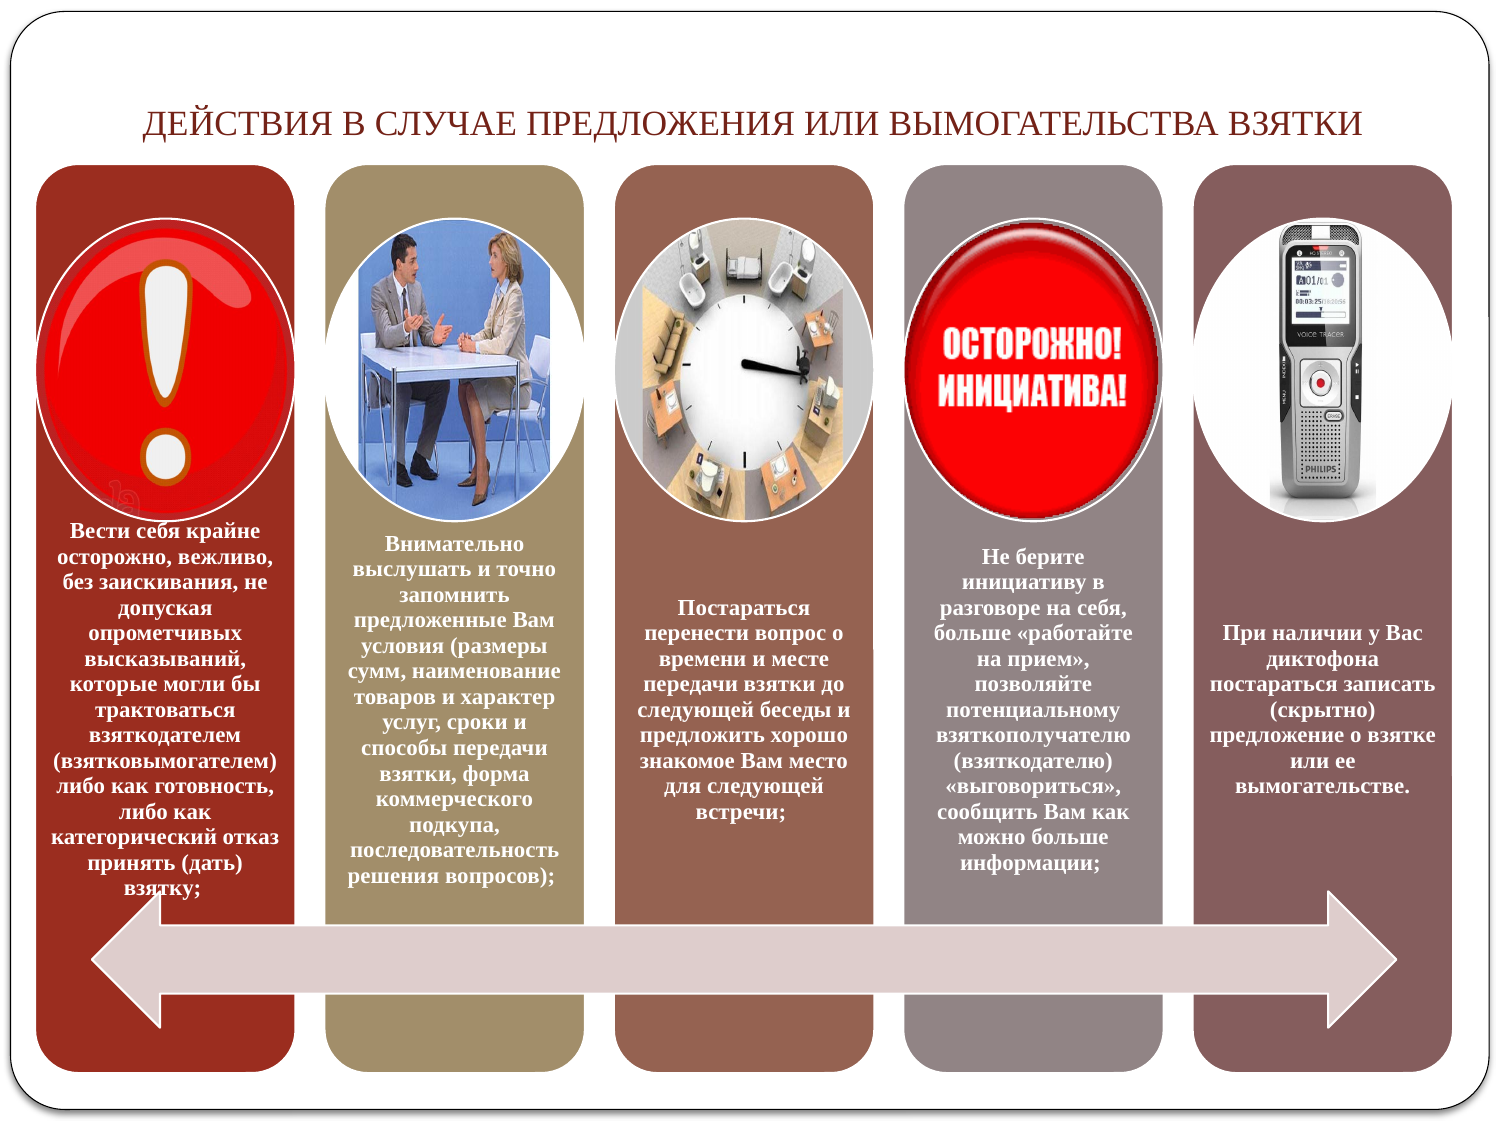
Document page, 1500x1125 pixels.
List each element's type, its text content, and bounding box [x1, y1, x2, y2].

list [34, 163, 1454, 1074]
title ДЕЙСТВИЯ В СЛУЧАЕ ПРЕДЛОЖЕНИЯ ИЛИ ВЫМОГАТЕЛЬСТВА ВЗЯТКИ [82, 58, 1425, 158]
